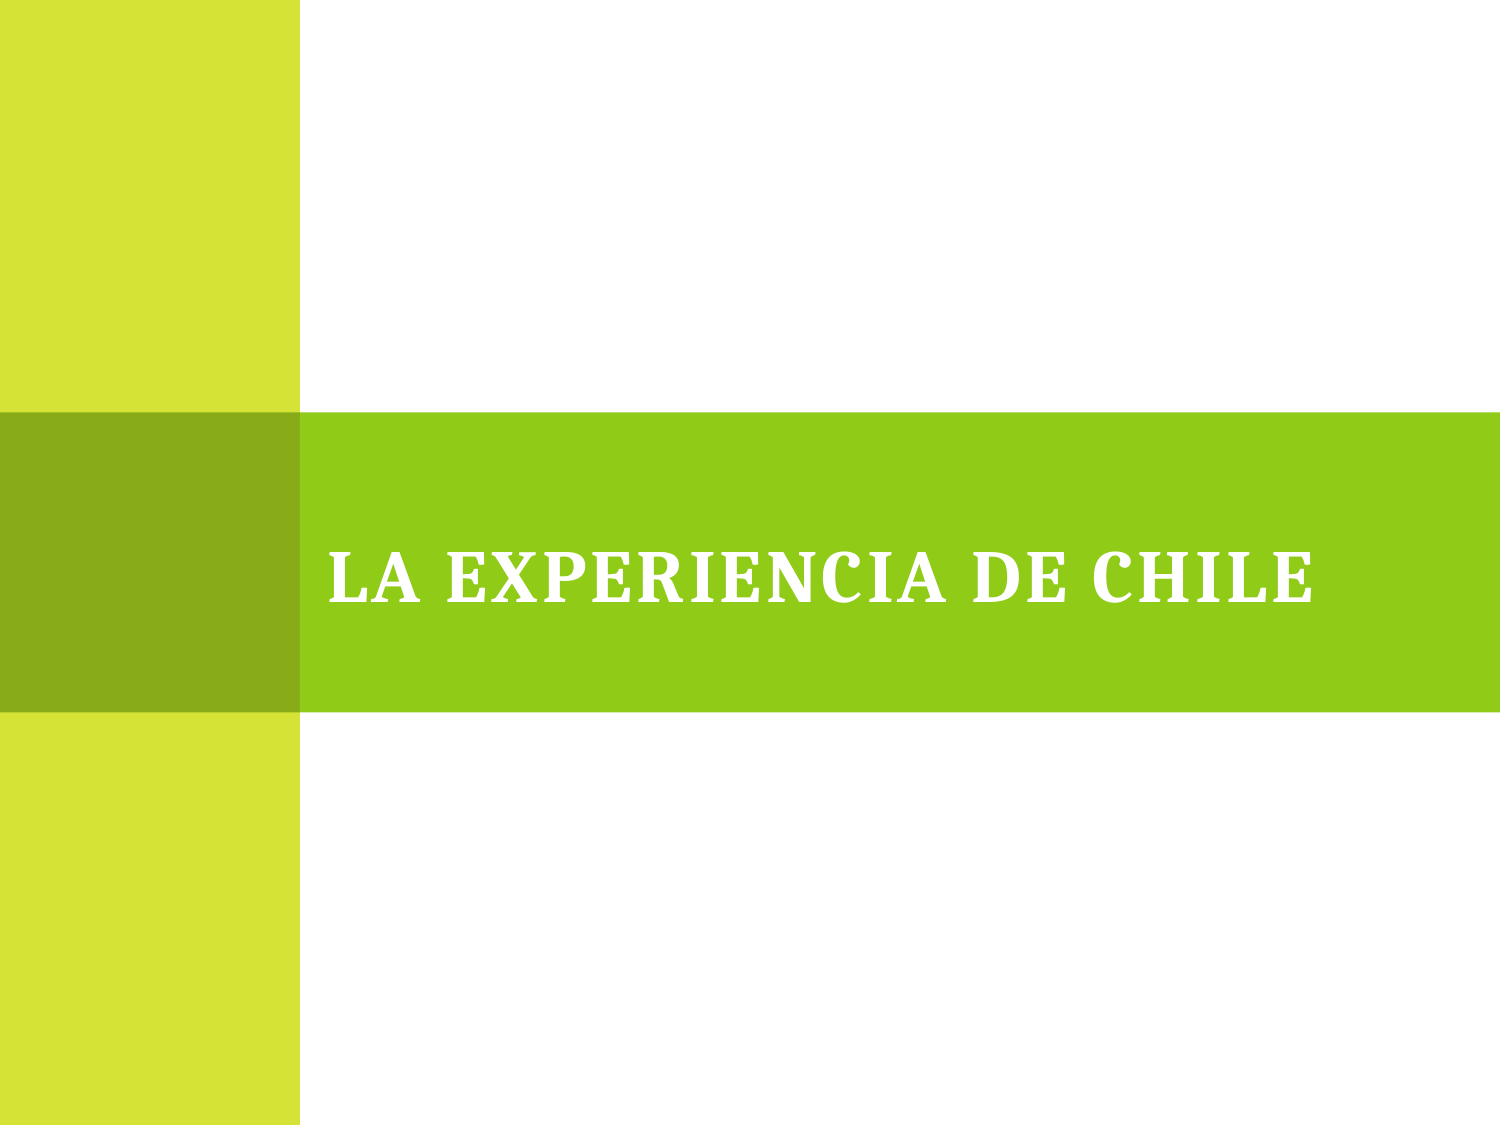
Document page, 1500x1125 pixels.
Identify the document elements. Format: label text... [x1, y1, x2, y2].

title La experiencia de Chile [312, 437, 1400, 625]
